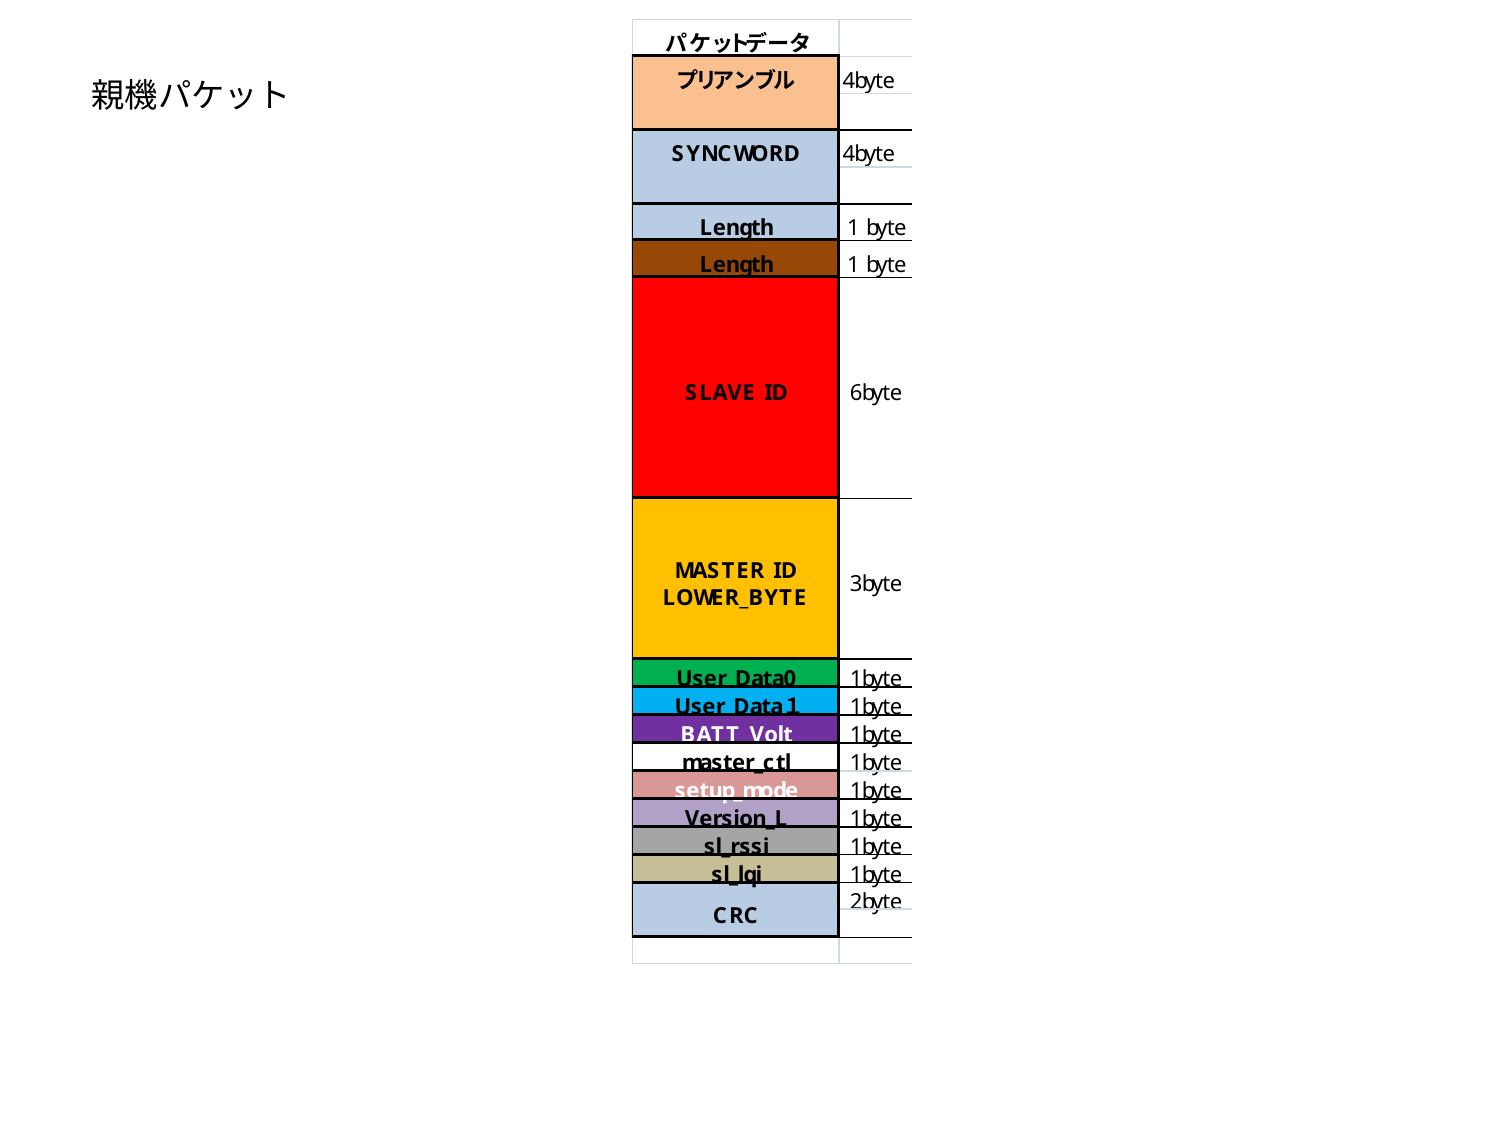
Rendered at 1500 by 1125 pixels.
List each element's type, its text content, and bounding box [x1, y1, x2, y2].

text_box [631, 18, 914, 965]
title 親機パケット [76, 0, 526, 188]
